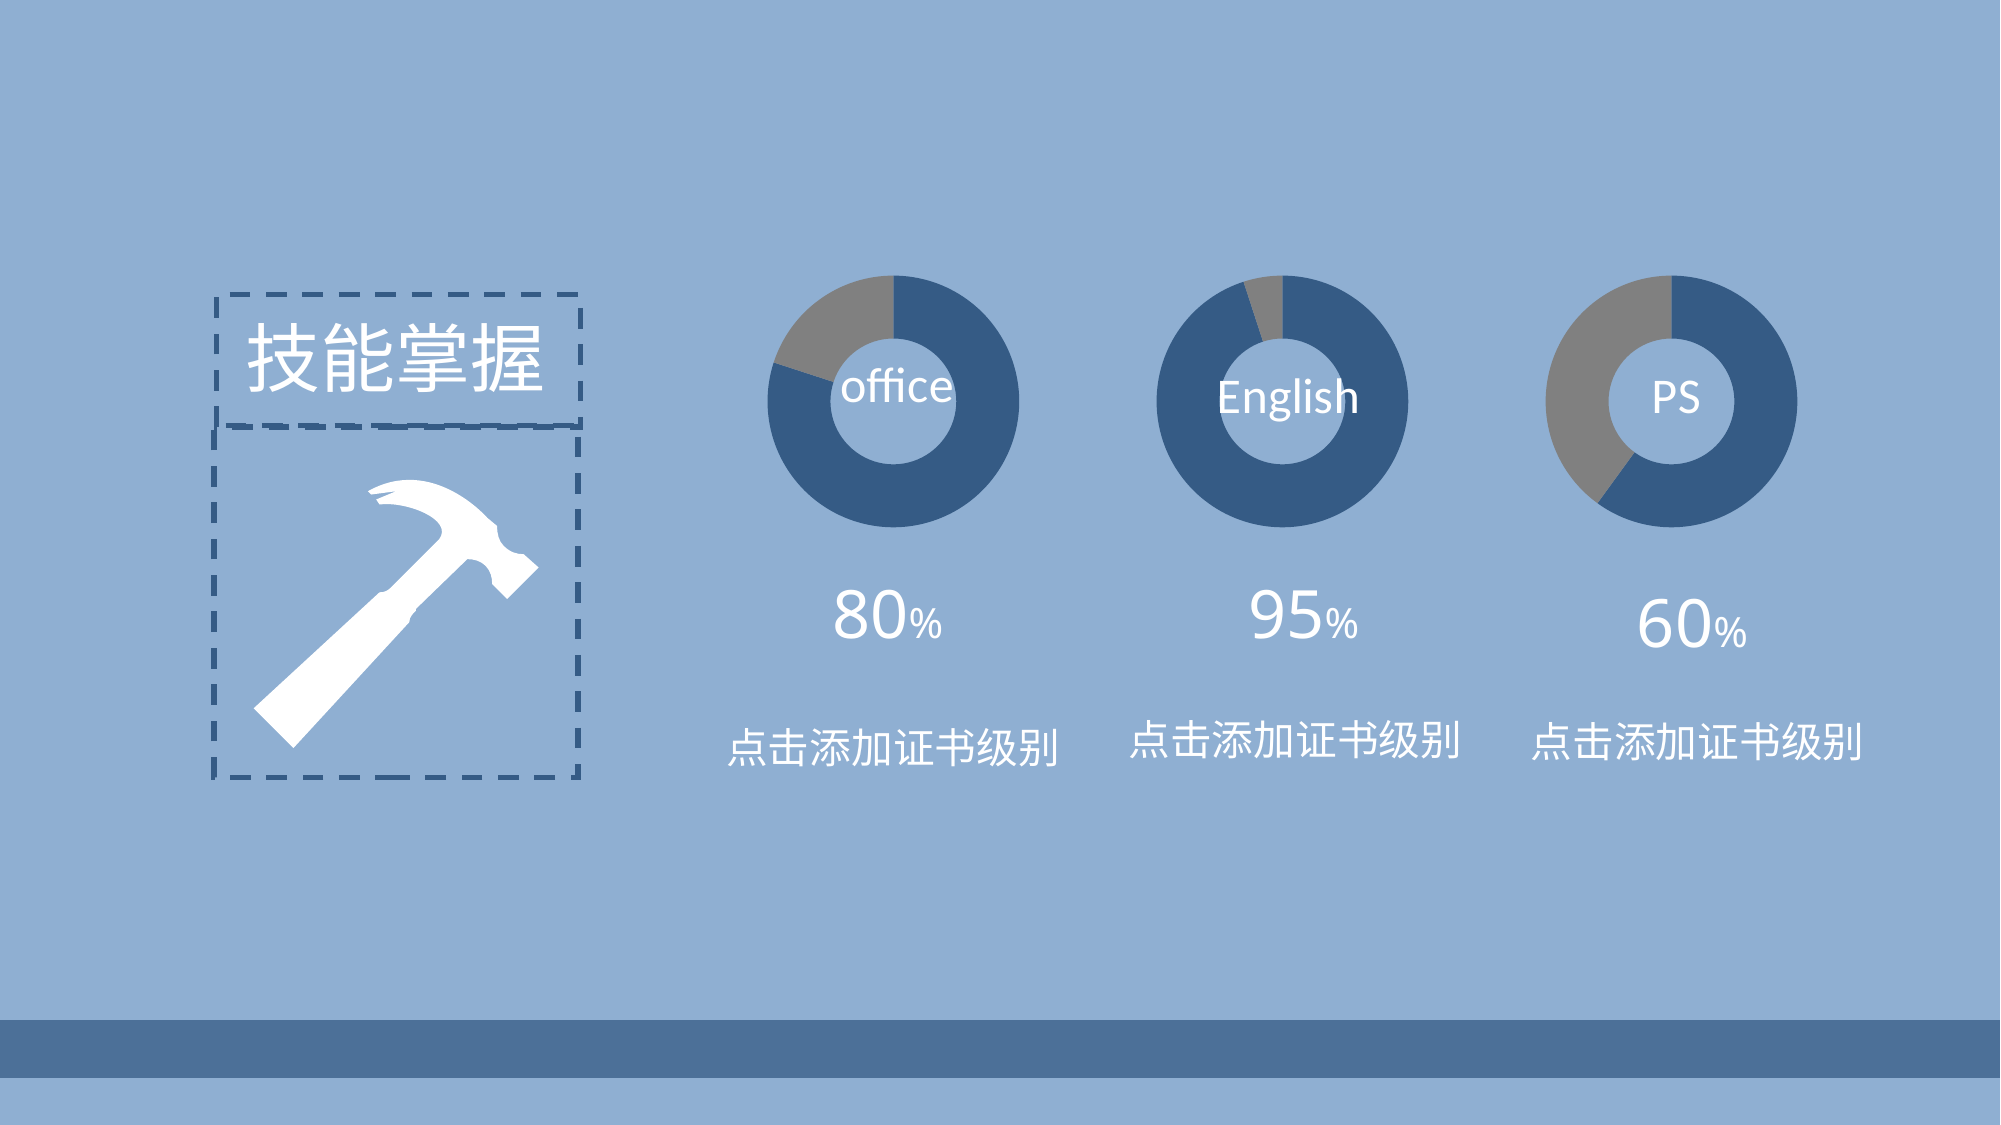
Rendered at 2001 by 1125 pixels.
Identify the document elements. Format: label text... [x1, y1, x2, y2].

text_box 60% [1622, 573, 1777, 668]
text_box 80% [817, 564, 973, 660]
text_box 点击添加证书级别 [711, 714, 1091, 779]
text_box [253, 479, 539, 749]
text_box 点击添加证书级别 [1515, 708, 1896, 774]
text_box [213, 424, 579, 779]
text_box 95% [1233, 564, 1388, 660]
text_box 点击添加证书级别 [1113, 705, 1494, 771]
text_box [215, 294, 581, 428]
text_box [0, 1019, 2000, 1079]
text_box 技能掌握 [230, 304, 607, 409]
chart [655, 173, 1910, 535]
